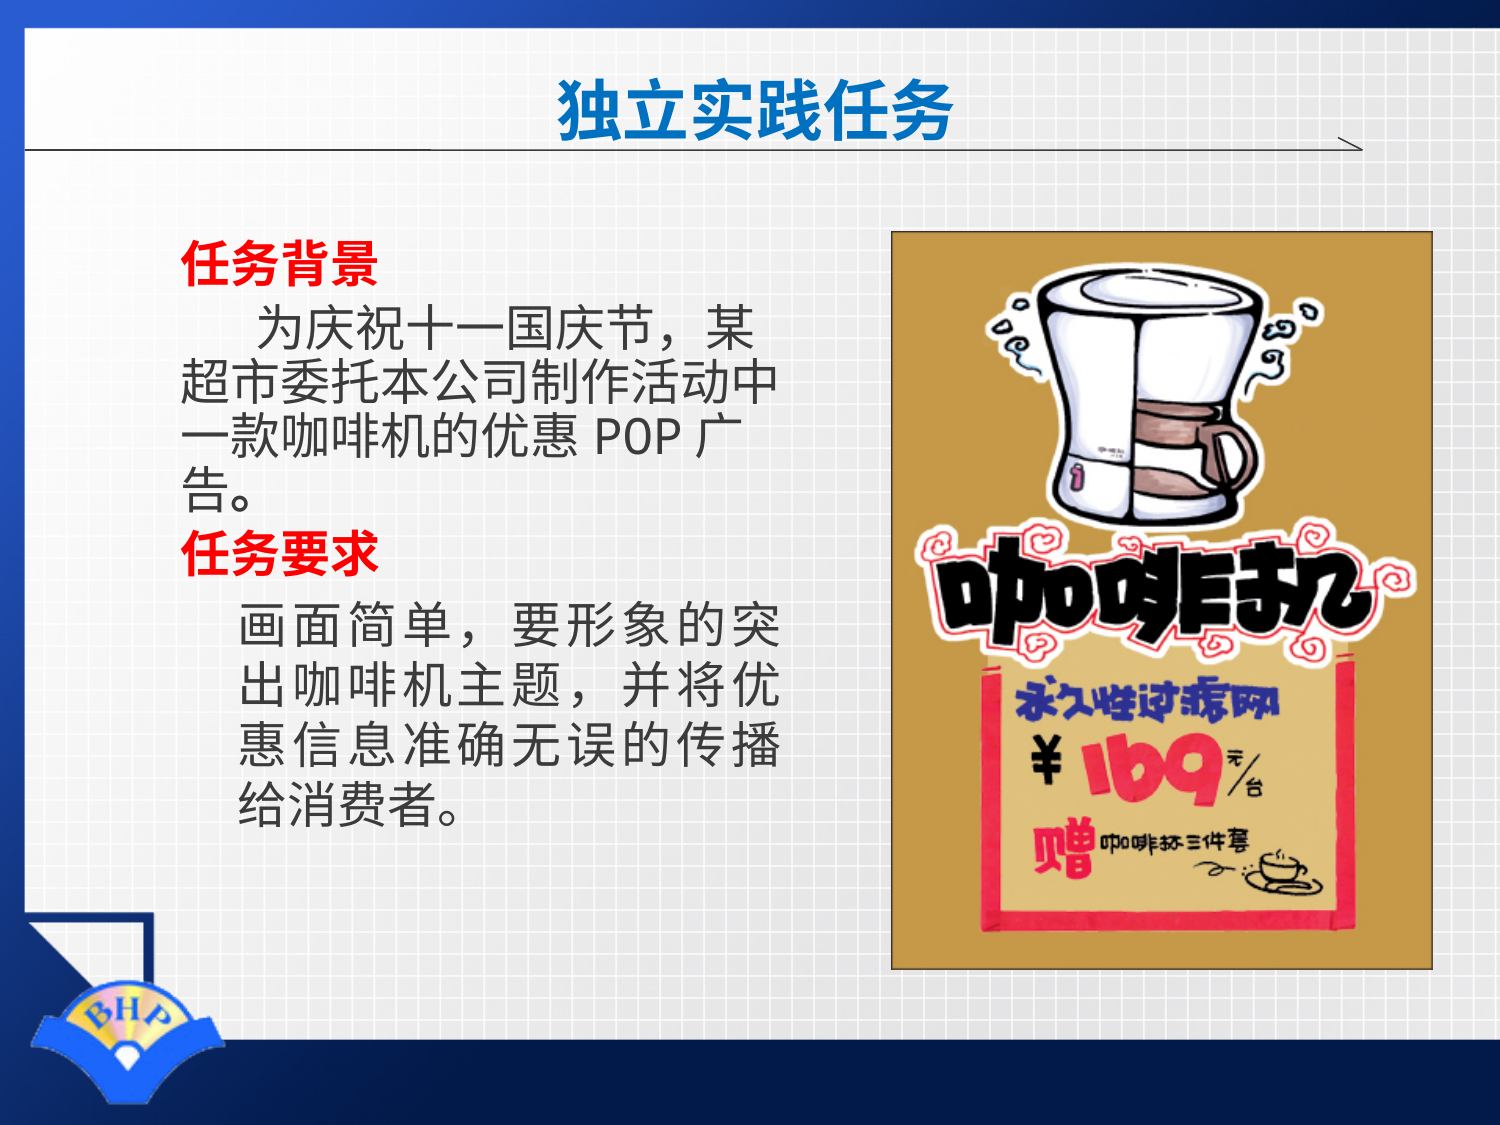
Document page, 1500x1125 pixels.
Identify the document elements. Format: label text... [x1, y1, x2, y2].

title 独立实践任务 [125, 62, 1388, 155]
list 任务背景 为庆祝十一国庆节，某超市委托本公司制作活动中一款咖啡机的优惠POP广告。 任务要求 画面简单，要形象的突出咖啡机主题，并将优惠信息准确无误的传播给消费者。 [165, 231, 798, 693]
picture [0, 0, 1500, 1125]
